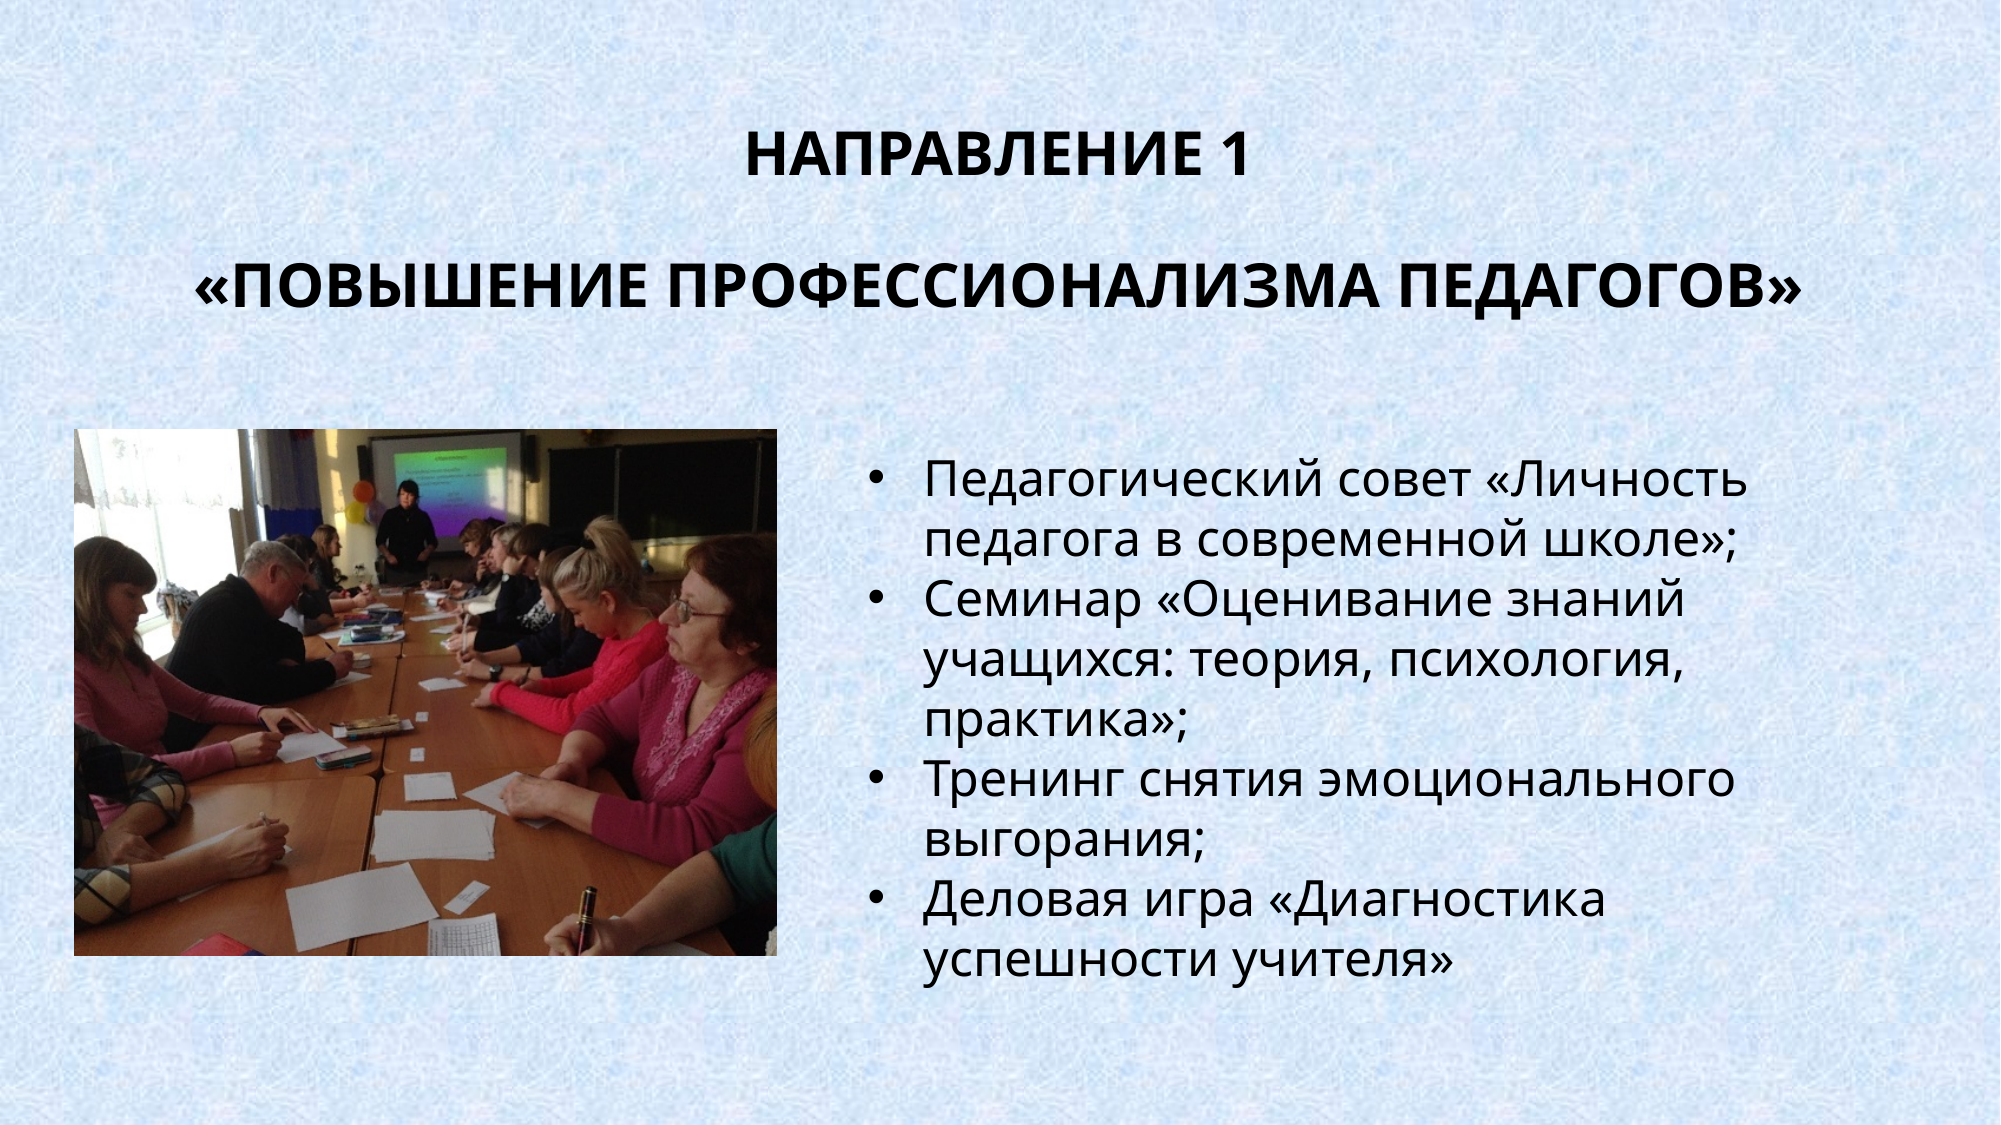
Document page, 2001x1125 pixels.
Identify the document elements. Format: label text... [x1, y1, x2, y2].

picture [0, 0, 2001, 1125]
title Направление 1 «Повышение профессионализма педагогов» [149, 99, 1849, 344]
text_box Педагогический совет «Личность педагога в современной школе»; Семинар «Оценивание знаний учащихся: теория, психология, практика»; Тренинг снятия эмоционального выгорания; Деловая игра «Диагностика успешности учителя» [852, 439, 1919, 994]
